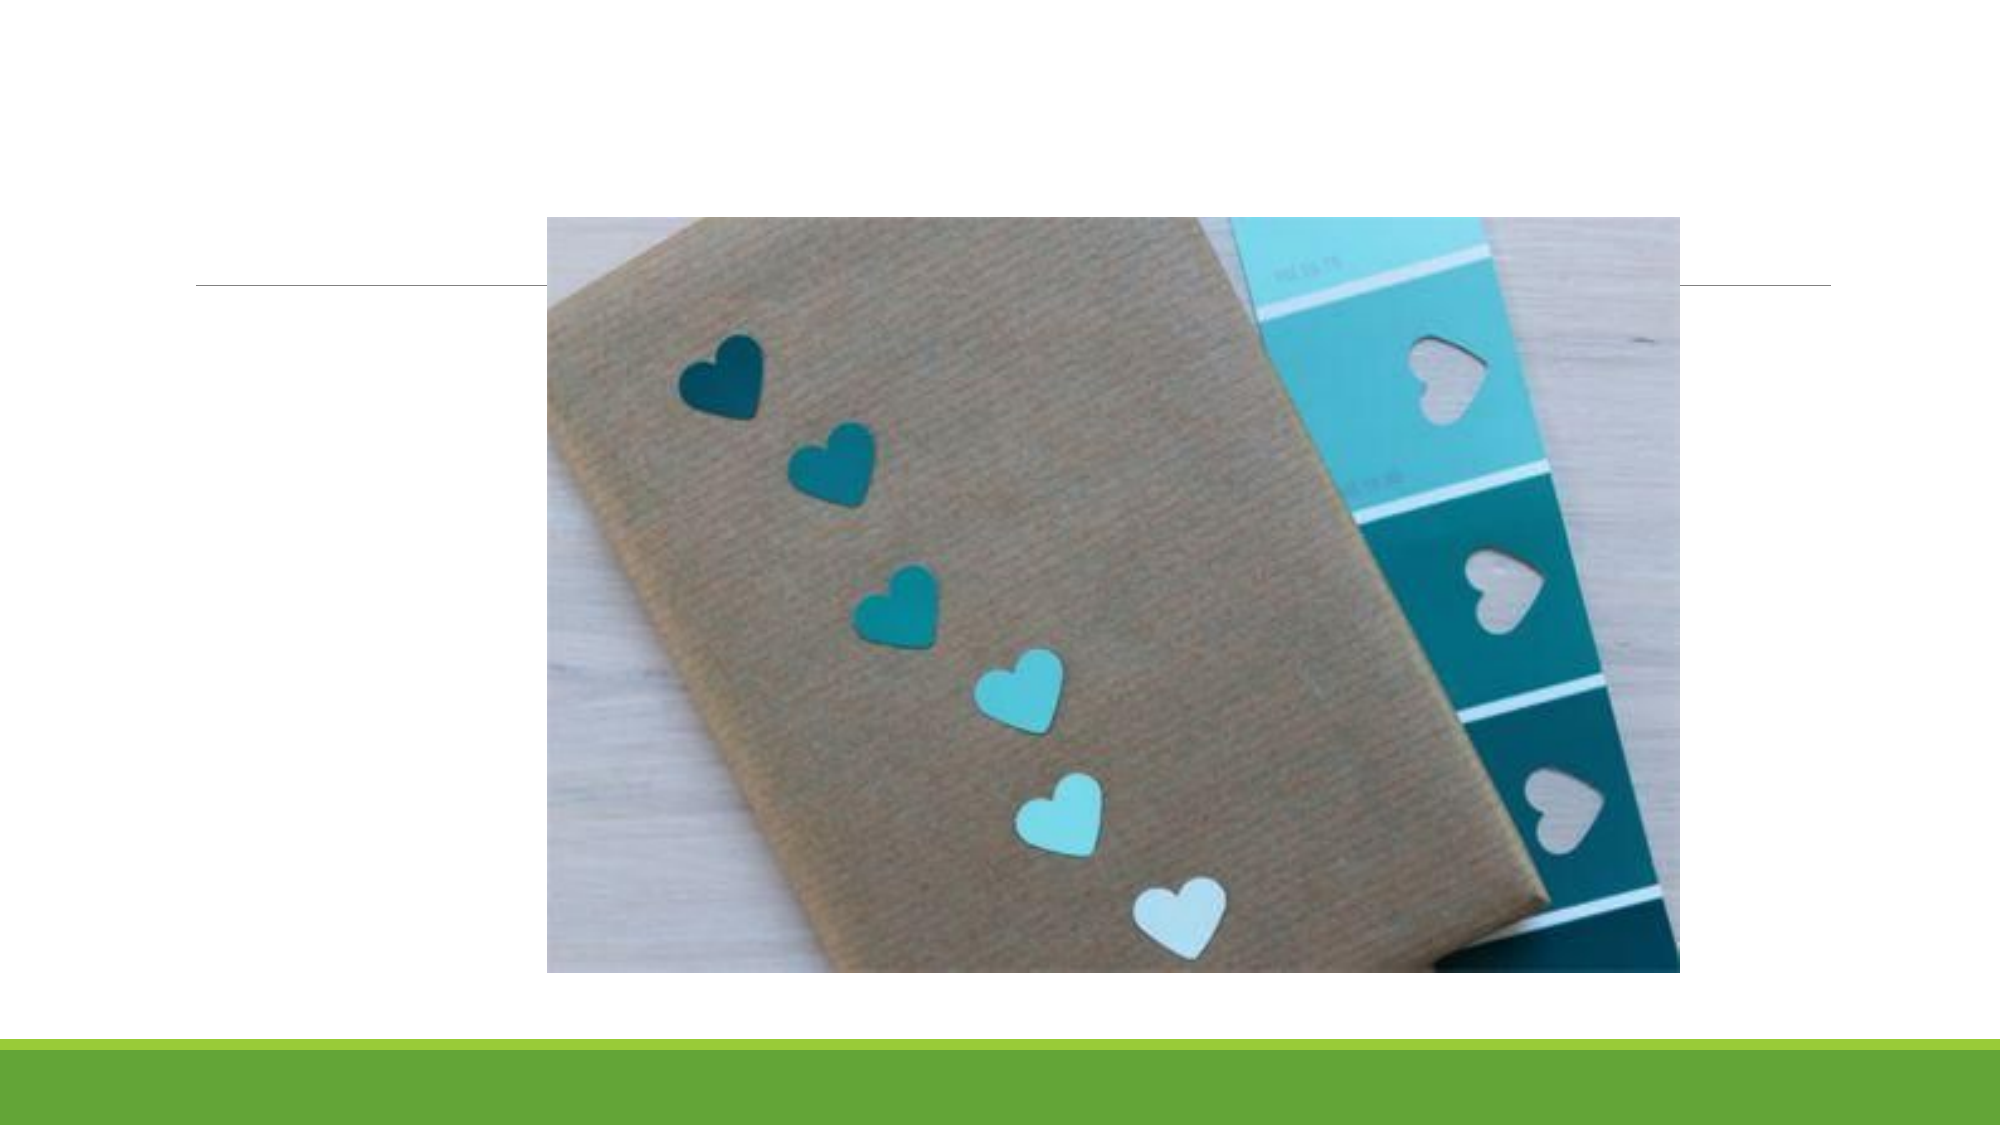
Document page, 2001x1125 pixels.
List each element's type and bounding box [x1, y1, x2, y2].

list [546, 217, 1681, 974]
